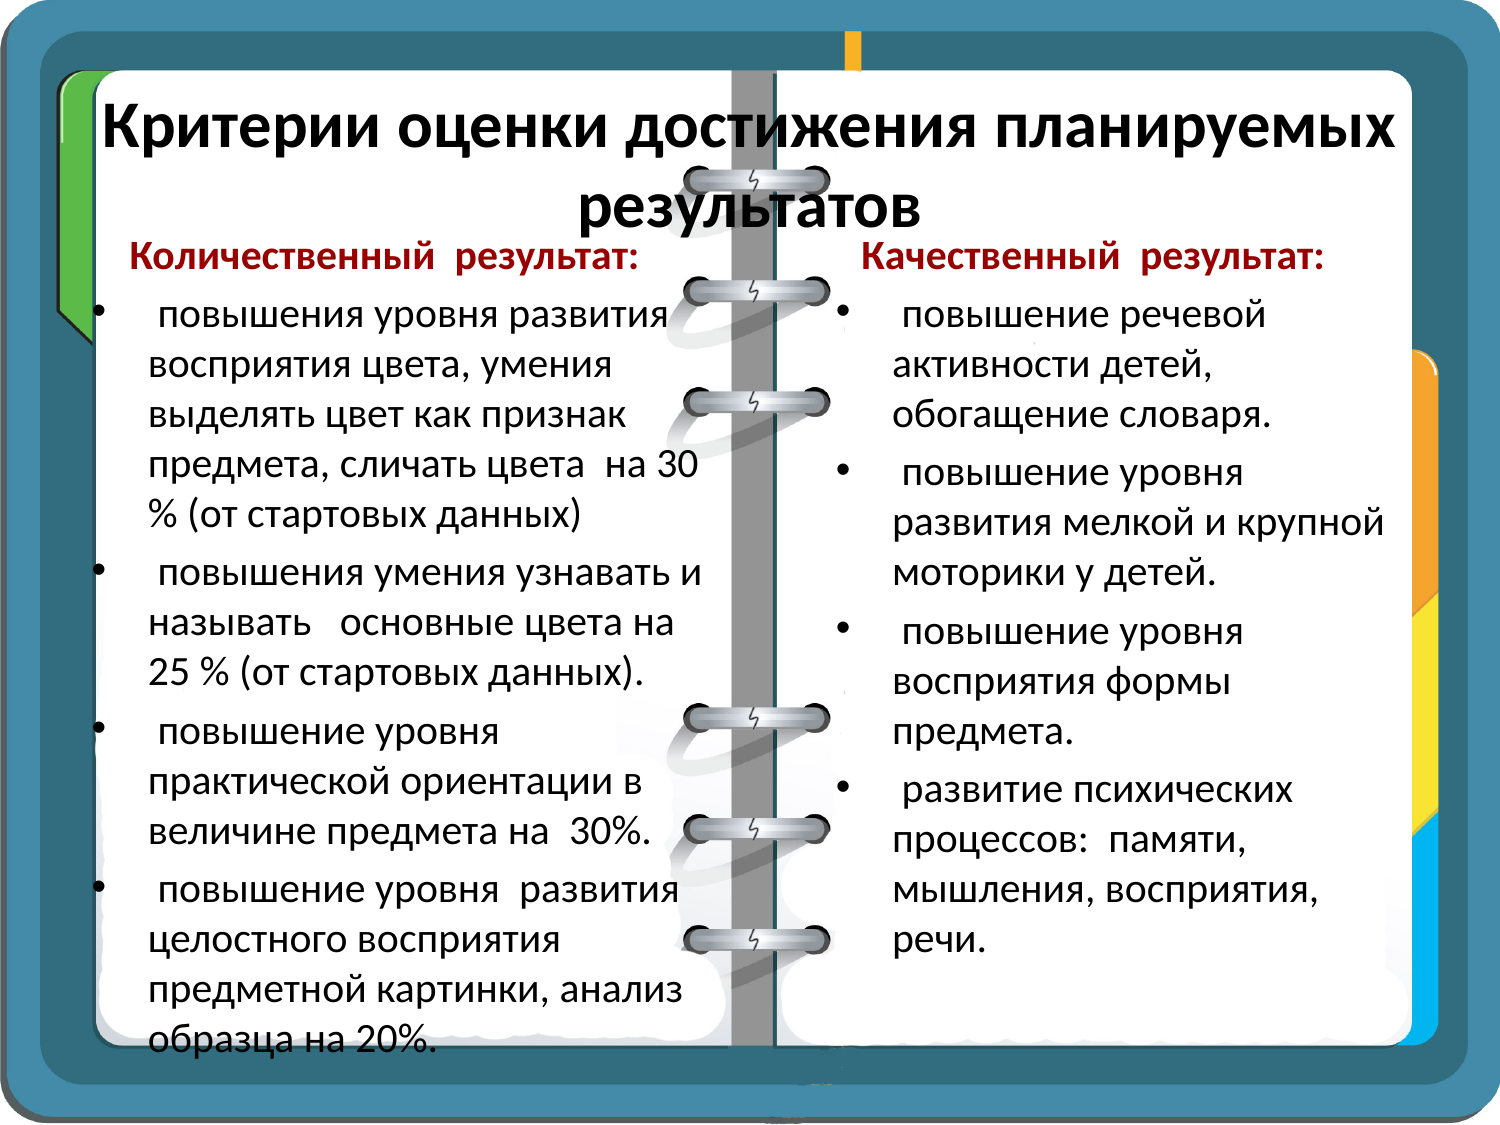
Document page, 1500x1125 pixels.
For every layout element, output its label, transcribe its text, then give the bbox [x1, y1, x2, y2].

title Критерии оценки достижения планируемых результатов [75, 125, 1425, 197]
list Качественный результат: повышение речевой активности детей, обогащение словаря. повышение уровня развития мелкой и крупной моторики у детей. повышение уровня восприятия формы предмета. развитие психических процессов: памяти, мышления, восприятия, речи. [820, 219, 1425, 1005]
picture [0, 0, 1500, 1125]
list Количественный результат: повышения уровня развития восприятия цвета, умения выделять цвет как признак предмета, сличать цвета на 30 % (от стартовых данных) повышения умения узнавать и называть основные цвета на 25 % (от стартовых данных). повышение уровня практической ориентации в величине предмета на 30%. повышение уровня развития целостного восприятия предметной картинки, анализ образца на 20%. [76, 219, 738, 1005]
